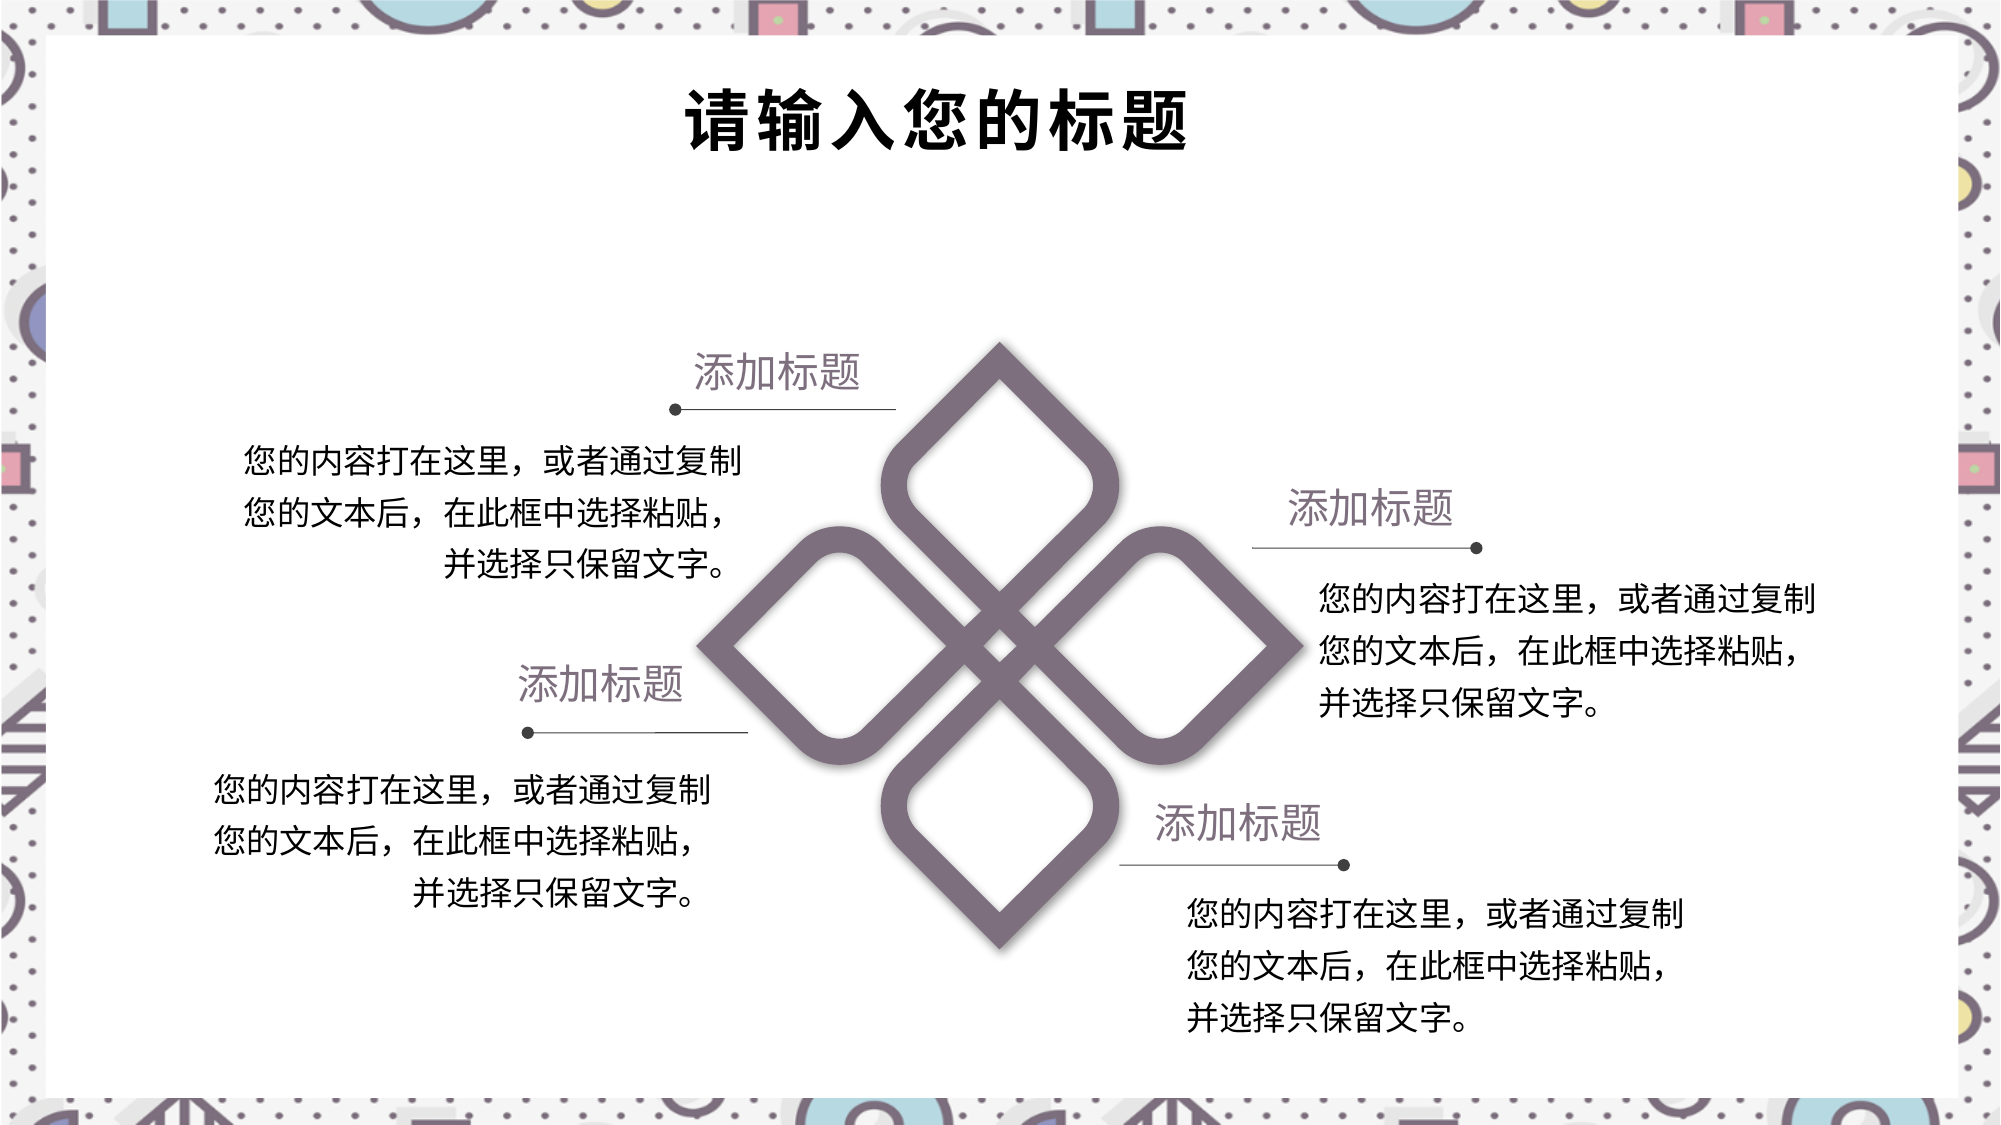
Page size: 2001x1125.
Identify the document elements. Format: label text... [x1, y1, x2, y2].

text_box 添加标题 [1140, 789, 1341, 854]
text_box [669, 403, 896, 416]
text_box 您的内容打在这里，或者通过复制您的文本后，在此框中选择粘贴，并选择只保留文字。 [1171, 874, 1714, 1045]
text_box 您的内容打在这里，或者通过复制您的文本后，在此框中选择粘贴，并选择只保留文字。 [1303, 559, 1847, 730]
picture [3, 1, 2000, 1125]
text_box 您的内容打在这里，或者通过复制您的文本后，在此框中选择粘贴，并选择只保留文字。 [184, 749, 727, 920]
text_box 您的内容打在这里，或者通过复制您的文本后，在此框中选择粘贴，并选择只保留文字。 [215, 420, 758, 591]
text_box [694, 340, 1303, 951]
text_box 添加标题 [675, 338, 876, 404]
text_box [1119, 858, 1350, 872]
text_box [521, 726, 749, 740]
text_box 添加标题 [1272, 474, 1473, 539]
text_box 添加标题 [498, 650, 699, 716]
text_box [1252, 541, 1483, 555]
